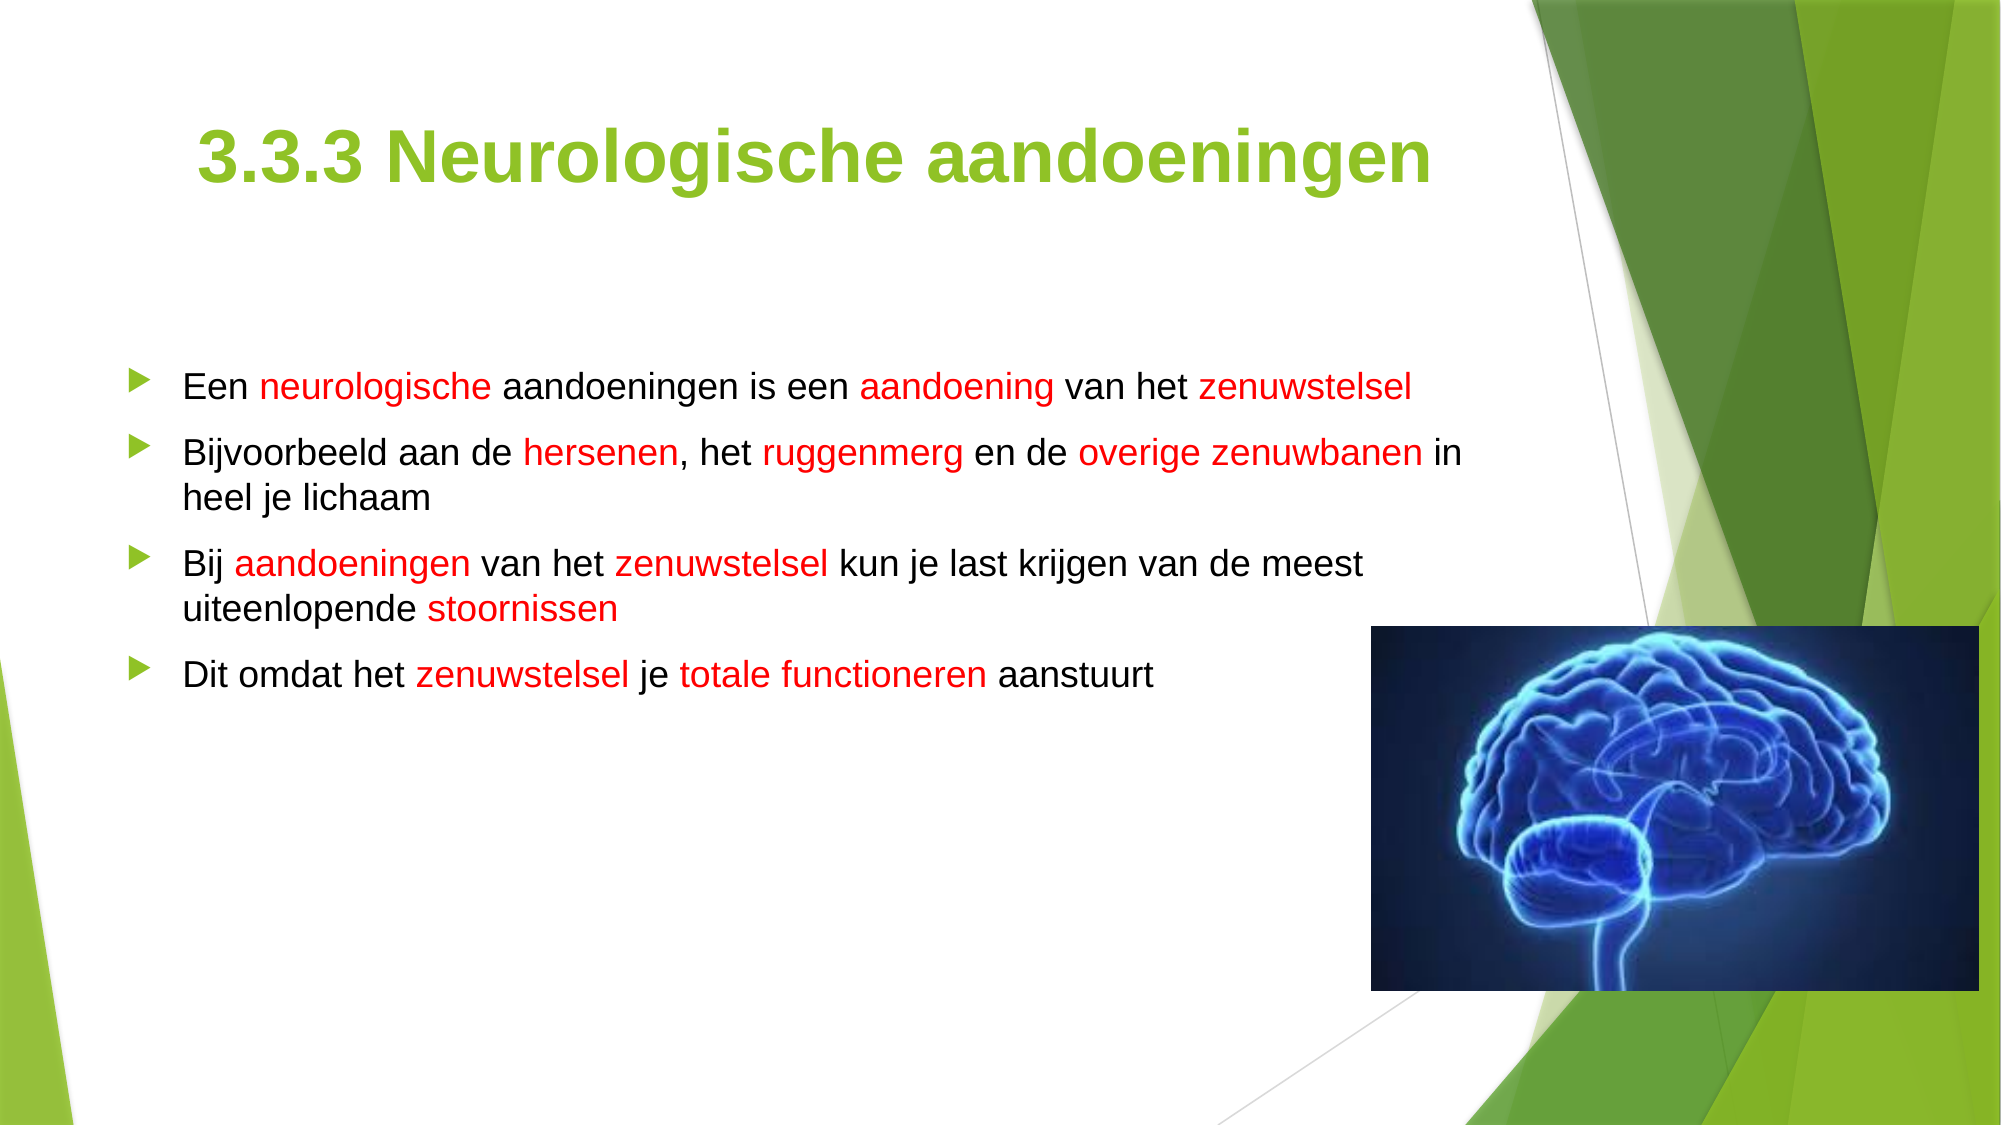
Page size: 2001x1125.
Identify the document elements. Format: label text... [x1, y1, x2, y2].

picture [1370, 626, 1979, 992]
title 3.3.3 Neurologische aandoeningen [111, 99, 1522, 317]
list Een neurologische aandoeningen is een aandoening van het zenuwstelsel Bijvoorbeeld aan de hersenen, het ruggenmerg en de overige zenuwbanen in heel je lichaam Bij aandoeningen van het zenuwstelsel kun je last krijgen van de meest uiteenlopende stoornissen Dit omdat het zenuwstelsel je totale functioneren aanstuurt [111, 354, 1522, 992]
